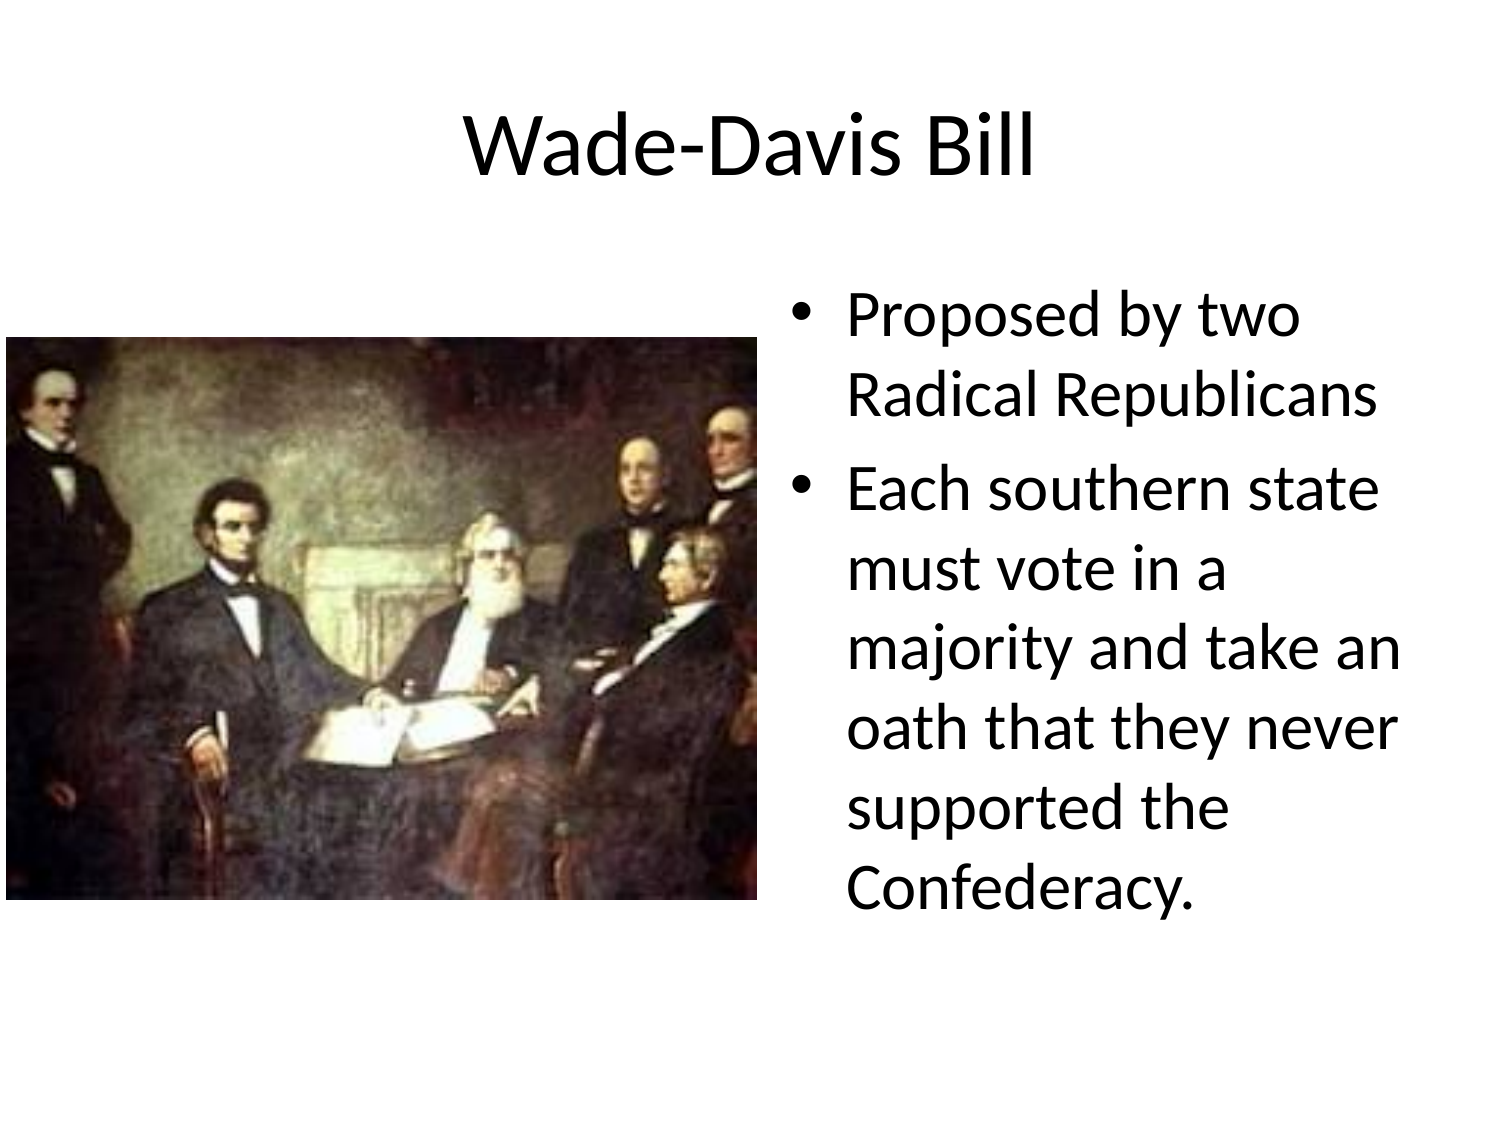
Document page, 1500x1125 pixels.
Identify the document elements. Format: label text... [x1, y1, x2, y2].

picture [5, 337, 757, 901]
list Proposed by two Radical Republicans Each southern state must vote in a majority and take an oath that they never supported the Confederacy. [774, 262, 1425, 1005]
title Wade-Davis Bill [75, 45, 1425, 233]
